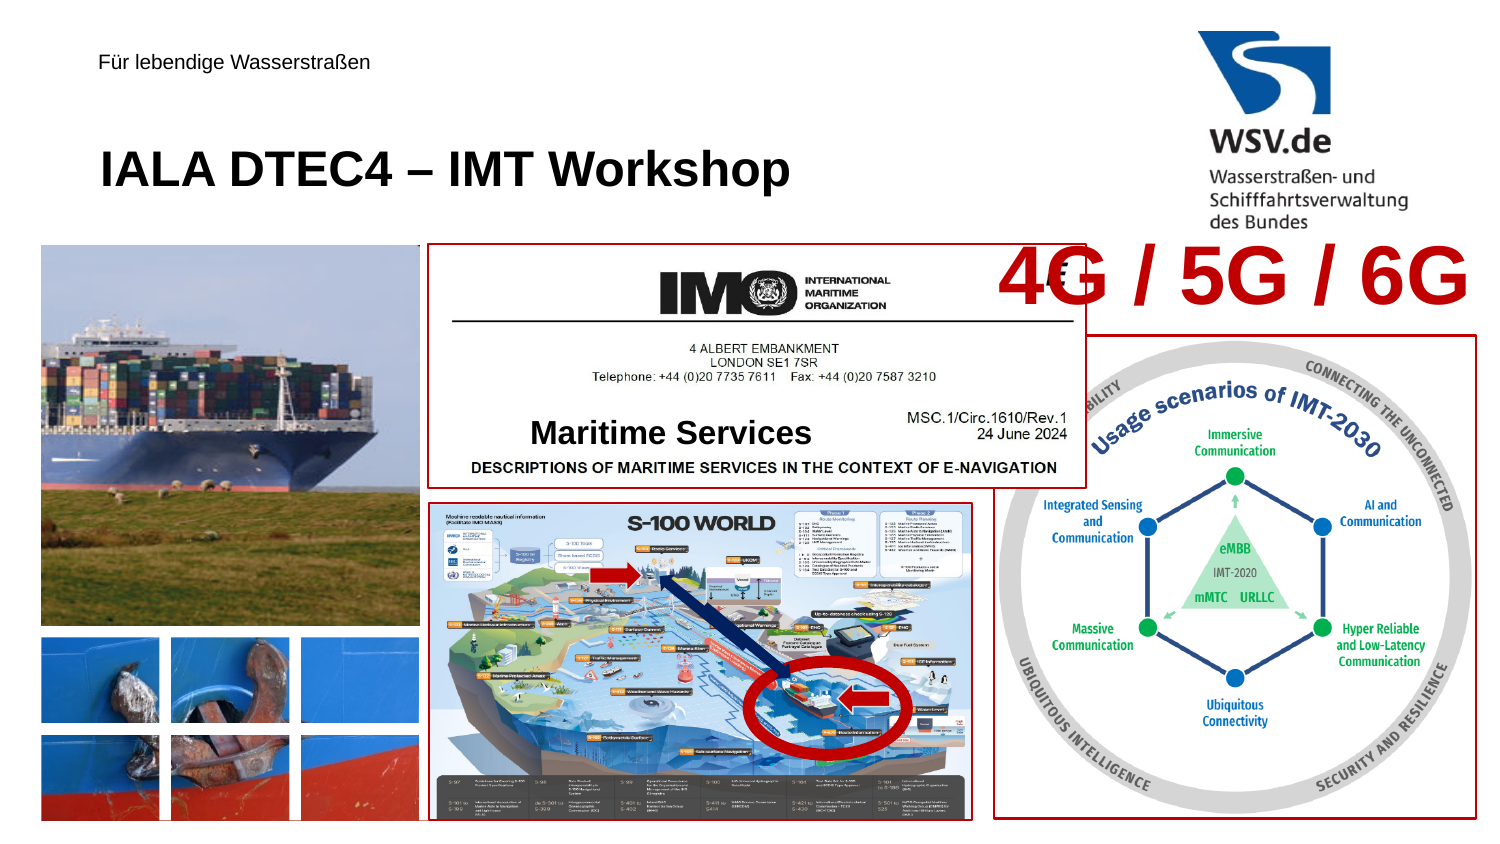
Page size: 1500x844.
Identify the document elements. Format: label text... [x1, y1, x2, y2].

text_box 4G / 5G / 6G [1090, 267, 1487, 329]
picture [41, 244, 420, 627]
title IALA DTEC4 – IMT Workshop [100, 112, 1164, 197]
picture [41, 629, 433, 821]
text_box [430, 503, 971, 820]
picture [429, 244, 1476, 818]
text_box [424, 492, 431, 506]
picture [1198, 31, 1419, 229]
